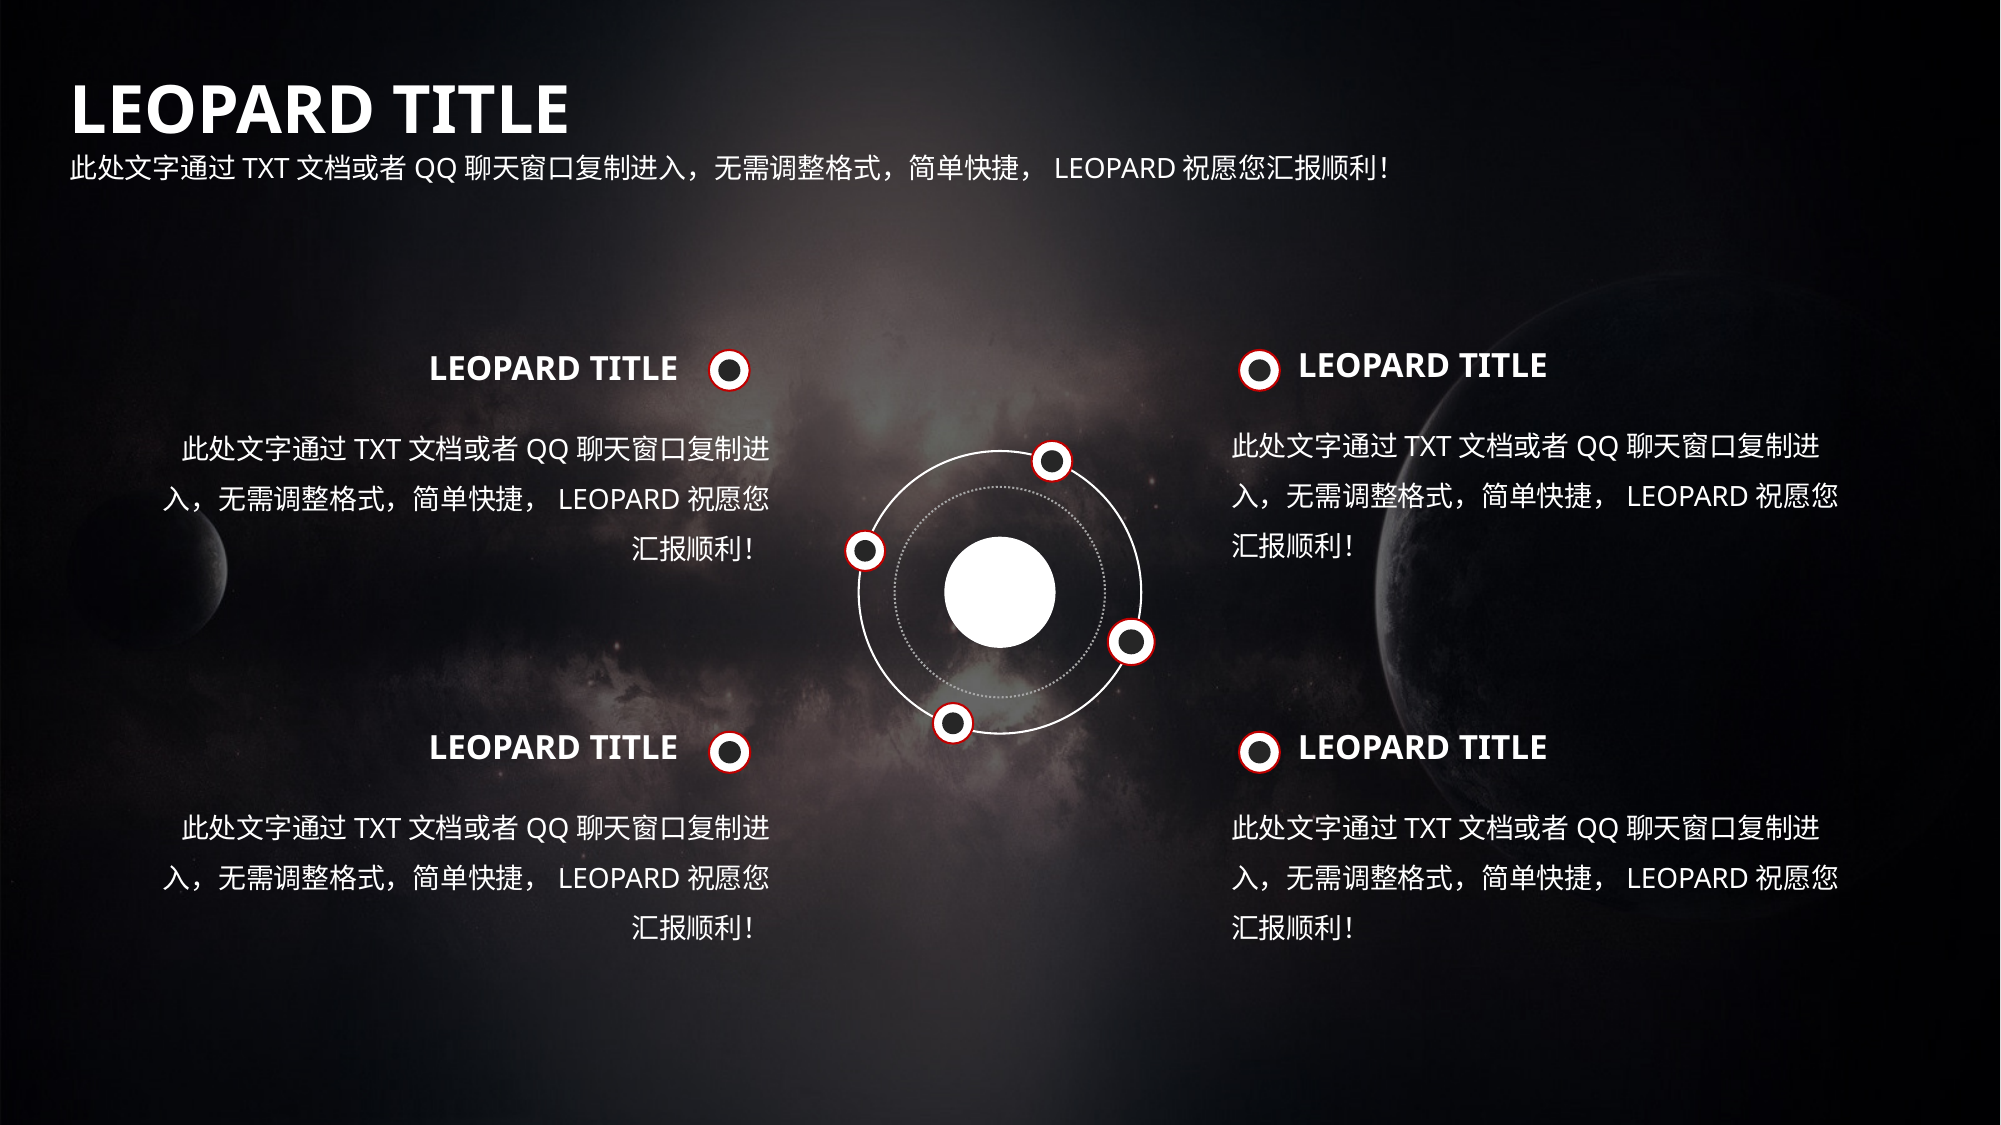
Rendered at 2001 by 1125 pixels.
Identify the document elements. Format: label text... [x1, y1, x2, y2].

text_box [1030, 439, 1074, 483]
text_box [941, 711, 965, 736]
text_box [844, 529, 887, 573]
text_box [1247, 740, 1272, 765]
text_box [707, 348, 751, 392]
text_box 此处文字通过TXT文档或者QQ聊天窗口复制进入，无需调整格式，简单快捷，LEOPARD祝愿您汇报顺利！ [1216, 404, 1857, 570]
text_box LEOPARD TITLE [413, 339, 710, 395]
text_box 此处文字通过TXT文档或者QQ聊天窗口复制进入，无需调整格式，简单快捷，LEOPARD祝愿您汇报顺利！ [145, 786, 785, 952]
text_box LEOPARD TITLE [413, 718, 710, 774]
text_box [943, 535, 1057, 649]
text_box [893, 485, 1107, 699]
text_box [1247, 358, 1272, 383]
text_box [1106, 617, 1156, 667]
text_box [853, 538, 877, 563]
text_box [931, 701, 975, 745]
text_box LEOPARD TITLE [1283, 336, 1579, 392]
text_box [717, 358, 742, 383]
text_box [857, 449, 1143, 735]
text_box LEOPARD TITLE [1283, 718, 1579, 774]
picture [0, 0, 2001, 1125]
text_box [1237, 730, 1281, 774]
text_box LEOPARD TITLE [54, 58, 790, 126]
text_box 此处文字通过TXT文档或者QQ聊天窗口复制进入，无需调整格式，简单快捷，LEOPARD祝愿您汇报顺利！ [54, 126, 1831, 192]
text_box [717, 740, 742, 765]
text_box [1039, 449, 1065, 474]
text_box 此处文字通过TXT文档或者QQ聊天窗口复制进入，无需调整格式，简单快捷，LEOPARD祝愿您汇报顺利！ [145, 407, 785, 573]
text_box [1237, 348, 1281, 392]
text_box 此处文字通过TXT文档或者QQ聊天窗口复制进入，无需调整格式，简单快捷，LEOPARD祝愿您汇报顺利！ [1216, 786, 1857, 952]
text_box [707, 730, 752, 774]
text_box [1117, 628, 1146, 656]
